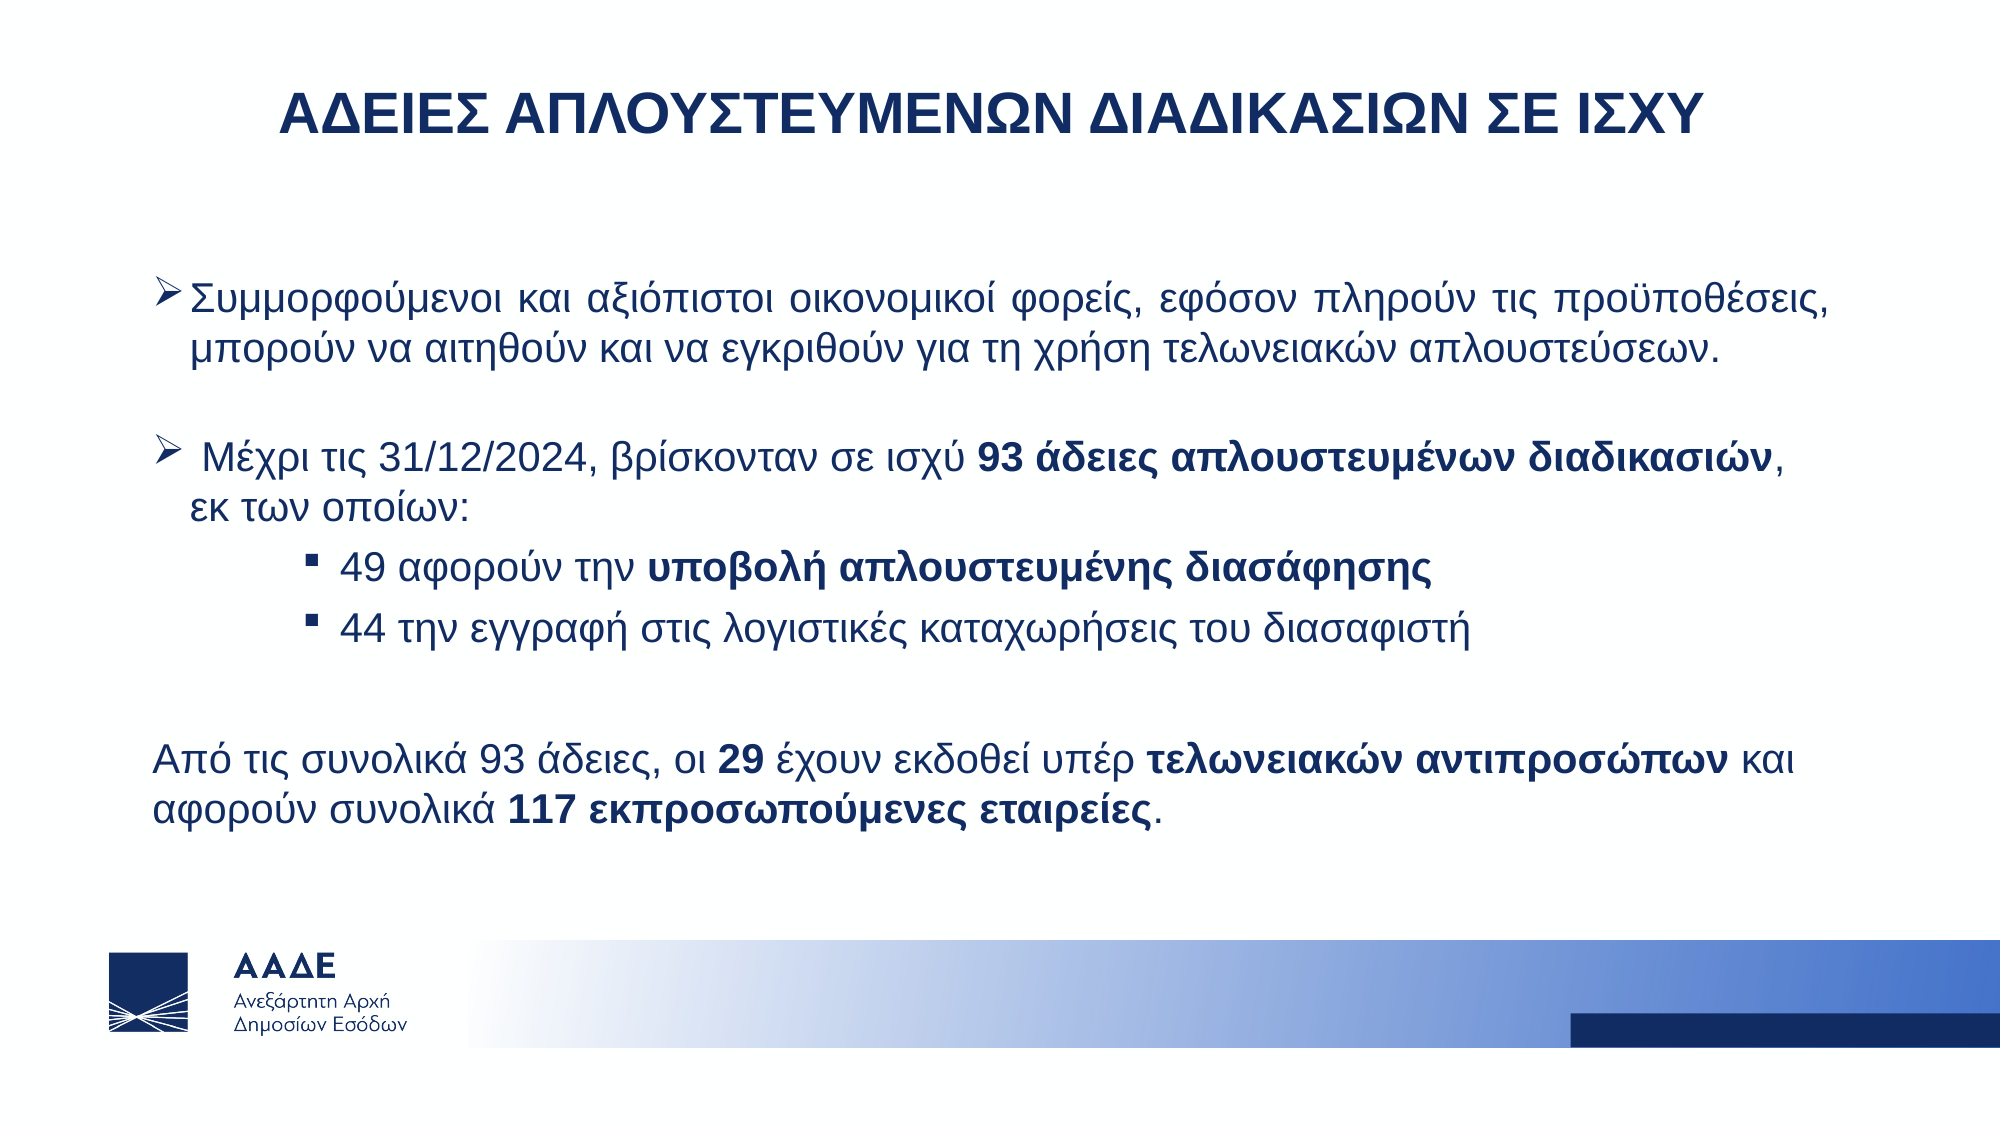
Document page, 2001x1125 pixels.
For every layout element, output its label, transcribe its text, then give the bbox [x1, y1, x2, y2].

picture [43, 898, 473, 1090]
title ΑΔΕΙΕΣ ΑΠΛΟΥΣΤΕΥΜΕΝΩΝ ΔΙΑΔΙΚΑΣΙΩΝ ΣΕ ΙΣΧΥ [137, 59, 1863, 170]
list Συμμορφούμενοι και αξιόπιστοι οικονομικοί φορείς, εφόσον πληρούν τις προϋποθέσεις, μπορούν να αιτηθούν και να εγκριθούν για τη χρήση τελωνειακών απλουστεύσεων. Μέχρι τις 31/12/2024, βρίσκονταν σε ισχύ 93 άδειες απλουστευμένων διαδικασιών, εκ των οποίων: 49 αφορούν την υποβολή απλουστευμένης διασάφησης 44 την εγγραφή στις λογιστικές καταχωρήσεις του διασαφιστή Από τις συνολικά 93 άδειες, οι 29 έχουν εκδοθεί υπέρ τελωνειακών αντιπροσώπων και αφορούν συνολικά 117 εκπροσωπούμενες εταιρείες. [137, 197, 1846, 924]
